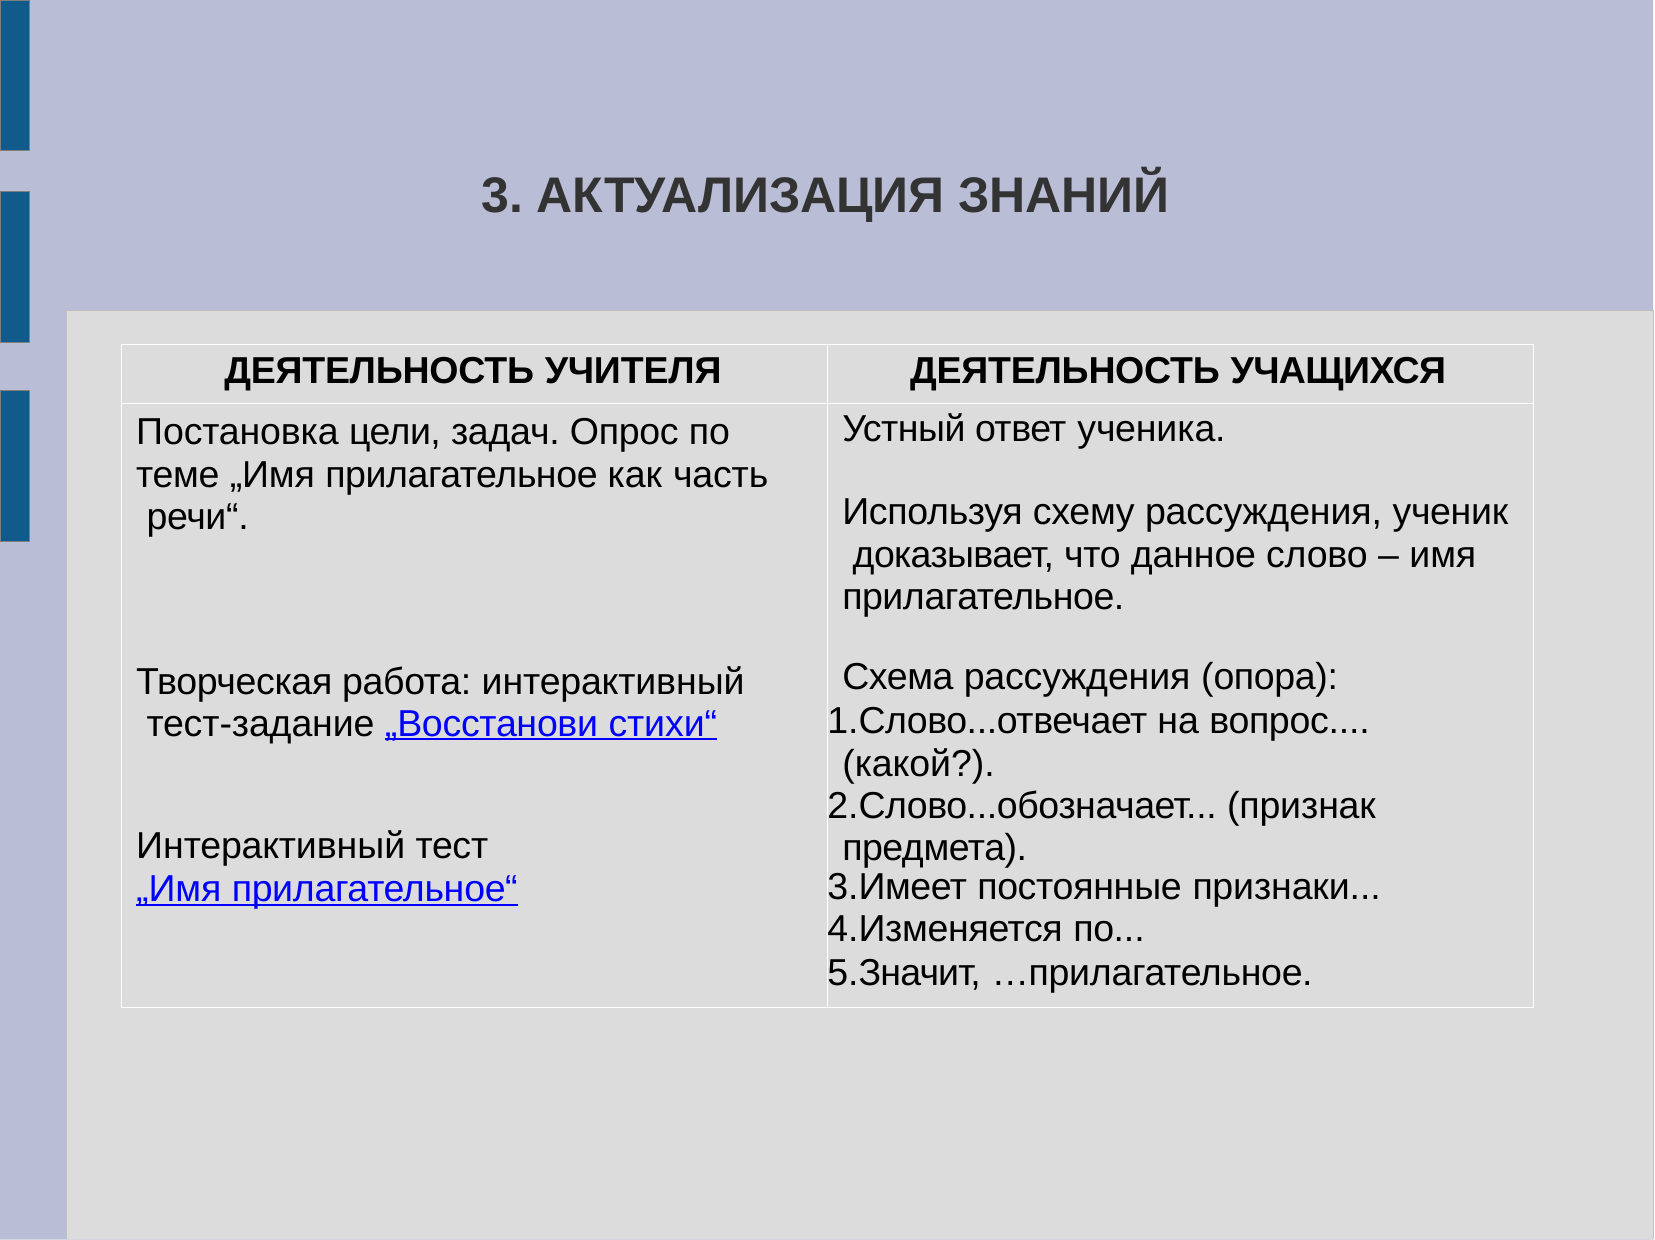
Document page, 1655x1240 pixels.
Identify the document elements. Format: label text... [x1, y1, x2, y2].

table_header ДЕЯТЕЛЬНОСТЬ УЧИТЕЛЯ [122, 345, 827, 403]
table_cell Устный ответ ученика. Используя схему рассуждения, ученик доказывает, что данное слово – имя прилагательное. Схема рассуждения (опора): Слово...отвечает на вопрос.... (какой?). Слово...обозначает... (признак предмета). Имеет постоянные признаки... Изменяется по... Значит, …прилагательное. [828, 404, 1533, 1007]
table_cell Постановка цели, задач. Опрос по теме „Имя прилагательное как часть речи“. Творческая работа: интерактивный тест-задание „Восстанови стихи“ Интерактивный тест „Имя прилагательное“ [122, 404, 827, 1007]
table_header ДЕЯТЕЛЬНОСТЬ УЧАЩИХСЯ [828, 345, 1533, 403]
title 3. АКТУАЛИЗАЦИЯ ЗНАНИЙ [479, 160, 1176, 344]
